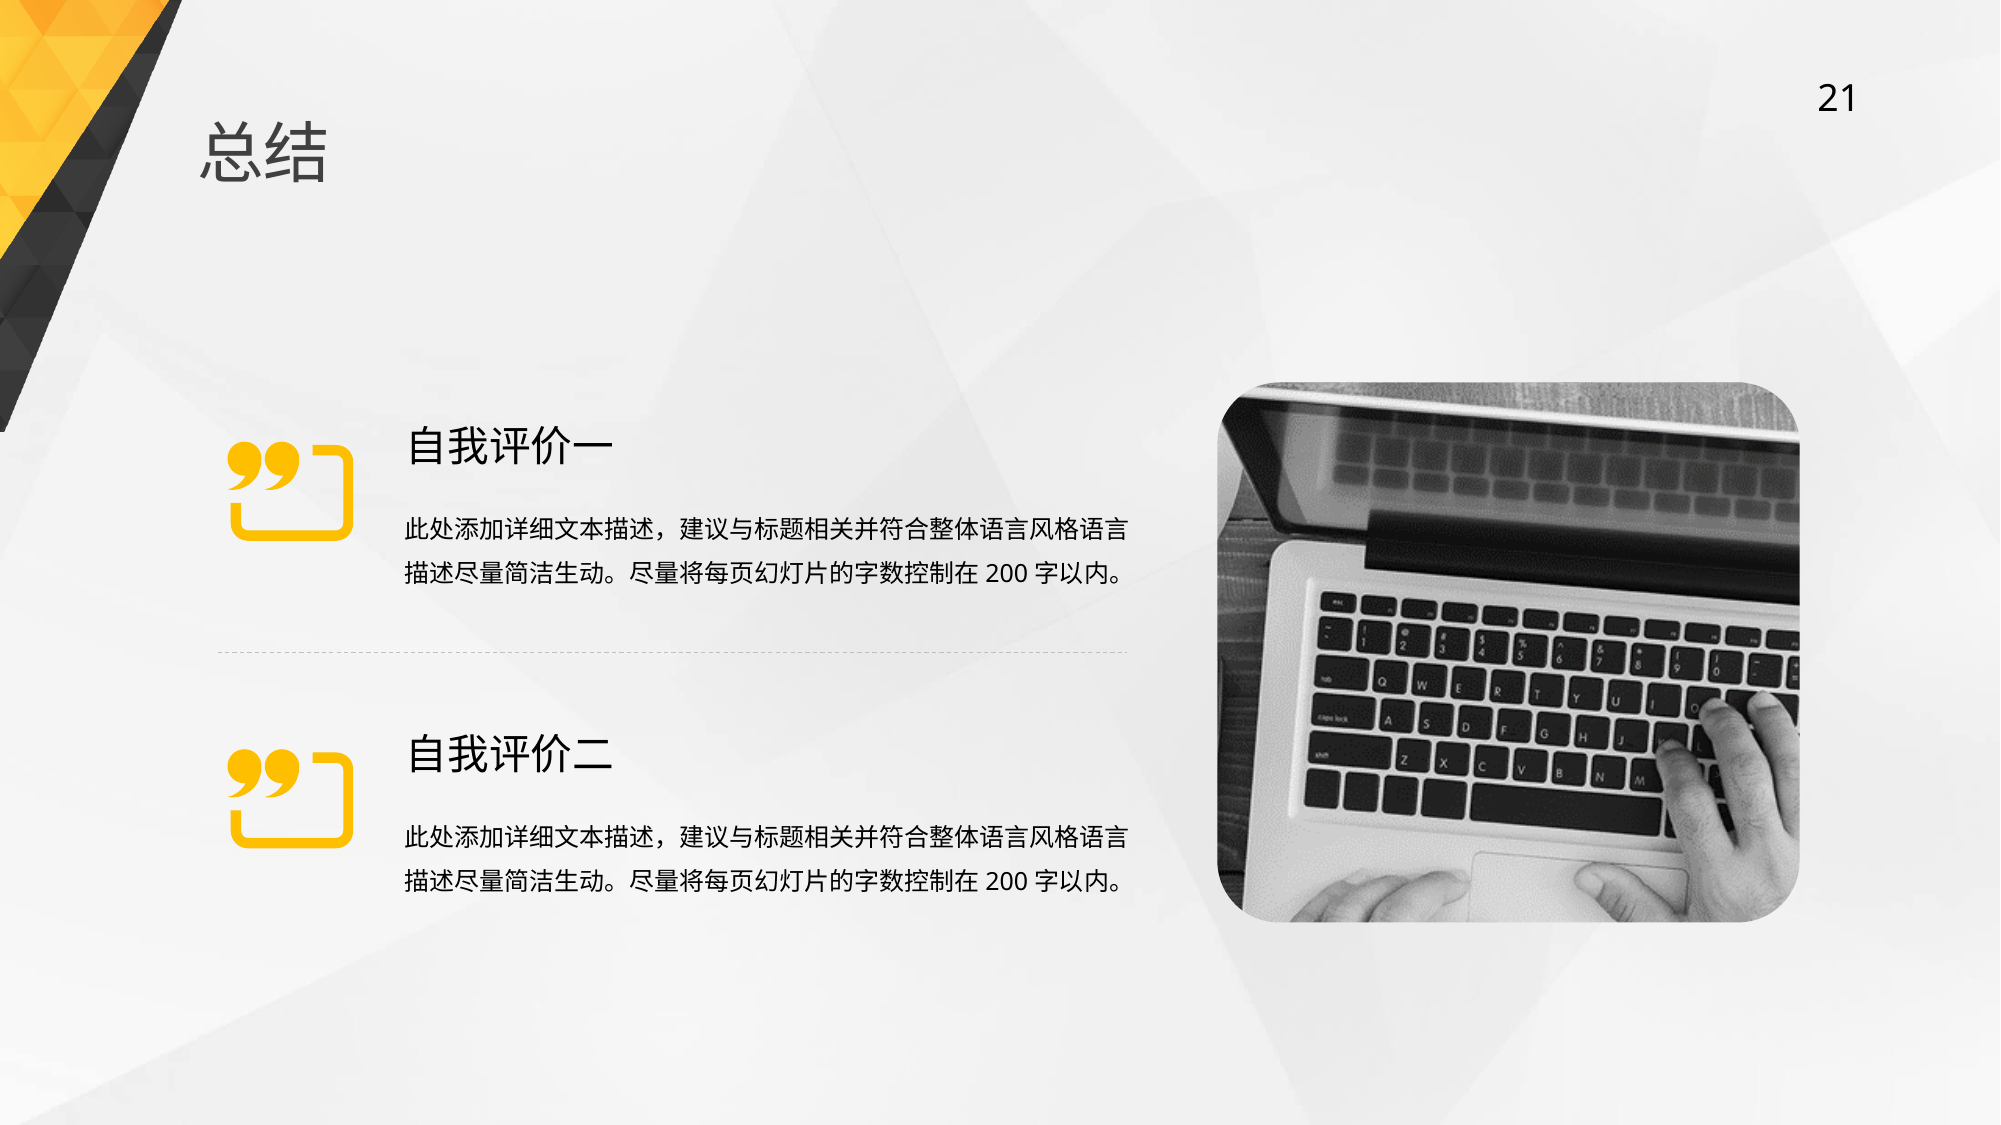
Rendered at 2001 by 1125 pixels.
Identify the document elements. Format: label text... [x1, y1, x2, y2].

text_box 总结 [182, 103, 346, 199]
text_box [389, 719, 1151, 900]
picture [0, 0, 2000, 1125]
text_box [1216, 381, 1801, 924]
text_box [227, 441, 354, 541]
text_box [389, 412, 1151, 593]
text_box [227, 749, 354, 849]
